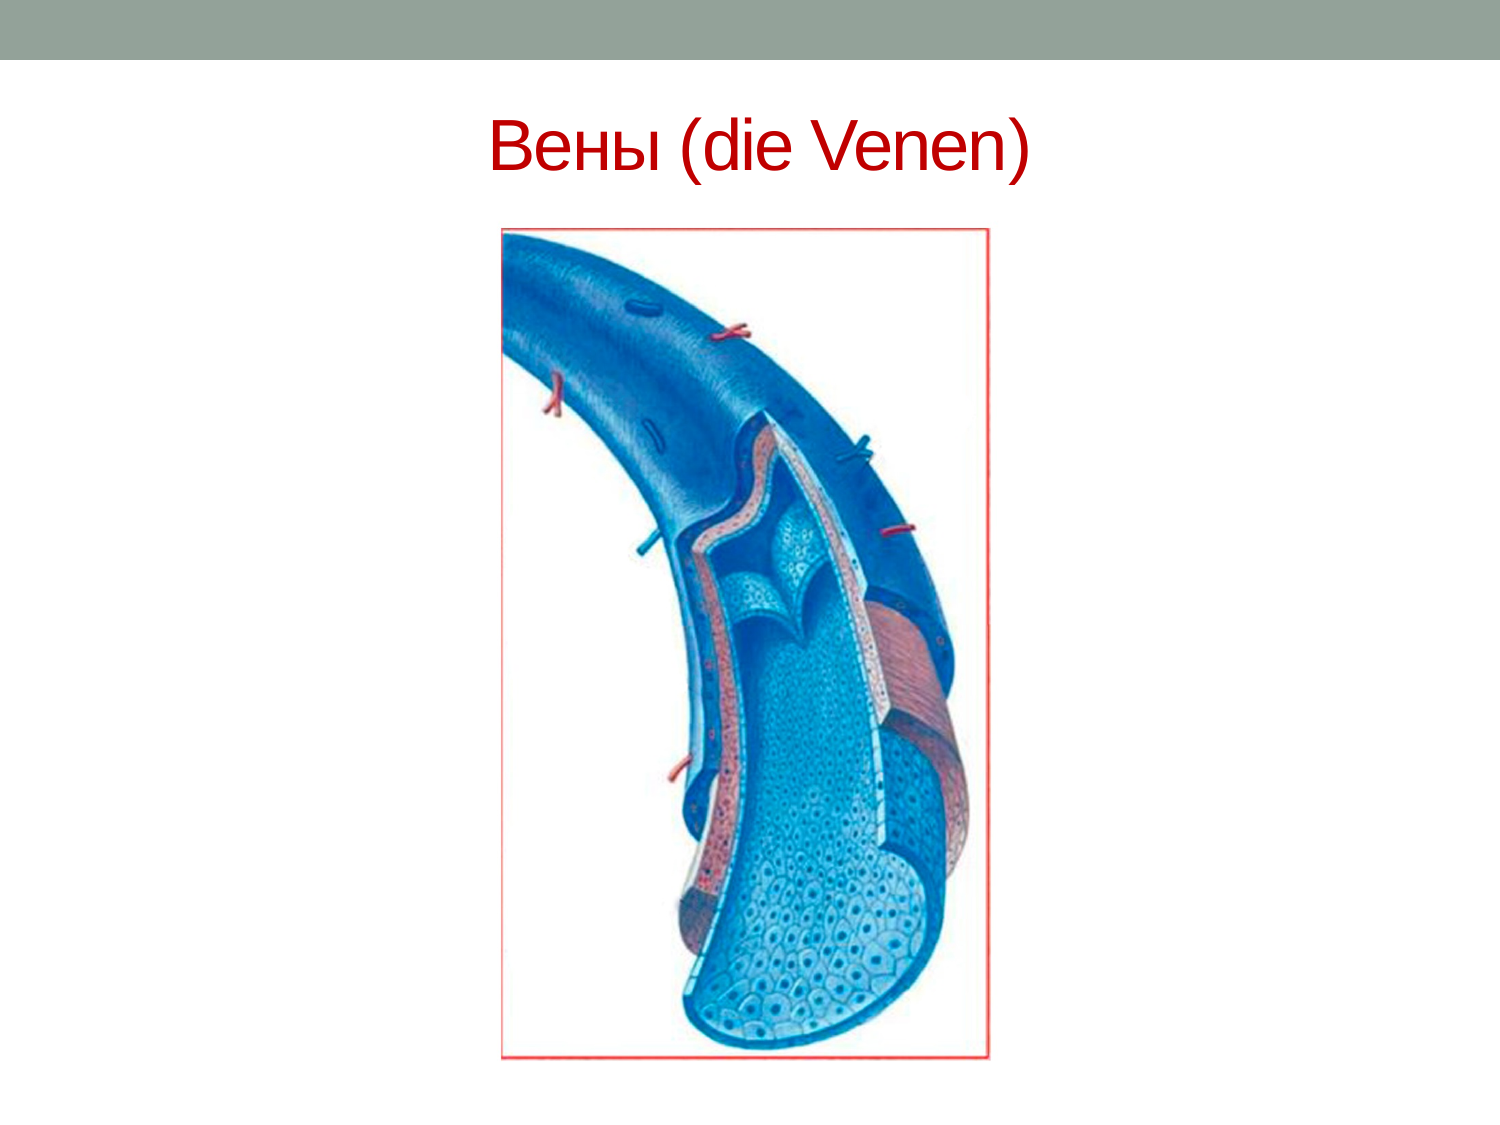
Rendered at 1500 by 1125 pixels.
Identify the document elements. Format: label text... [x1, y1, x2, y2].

title Вены (die Venen) [75, 90, 1425, 279]
picture [430, 198, 1061, 1090]
